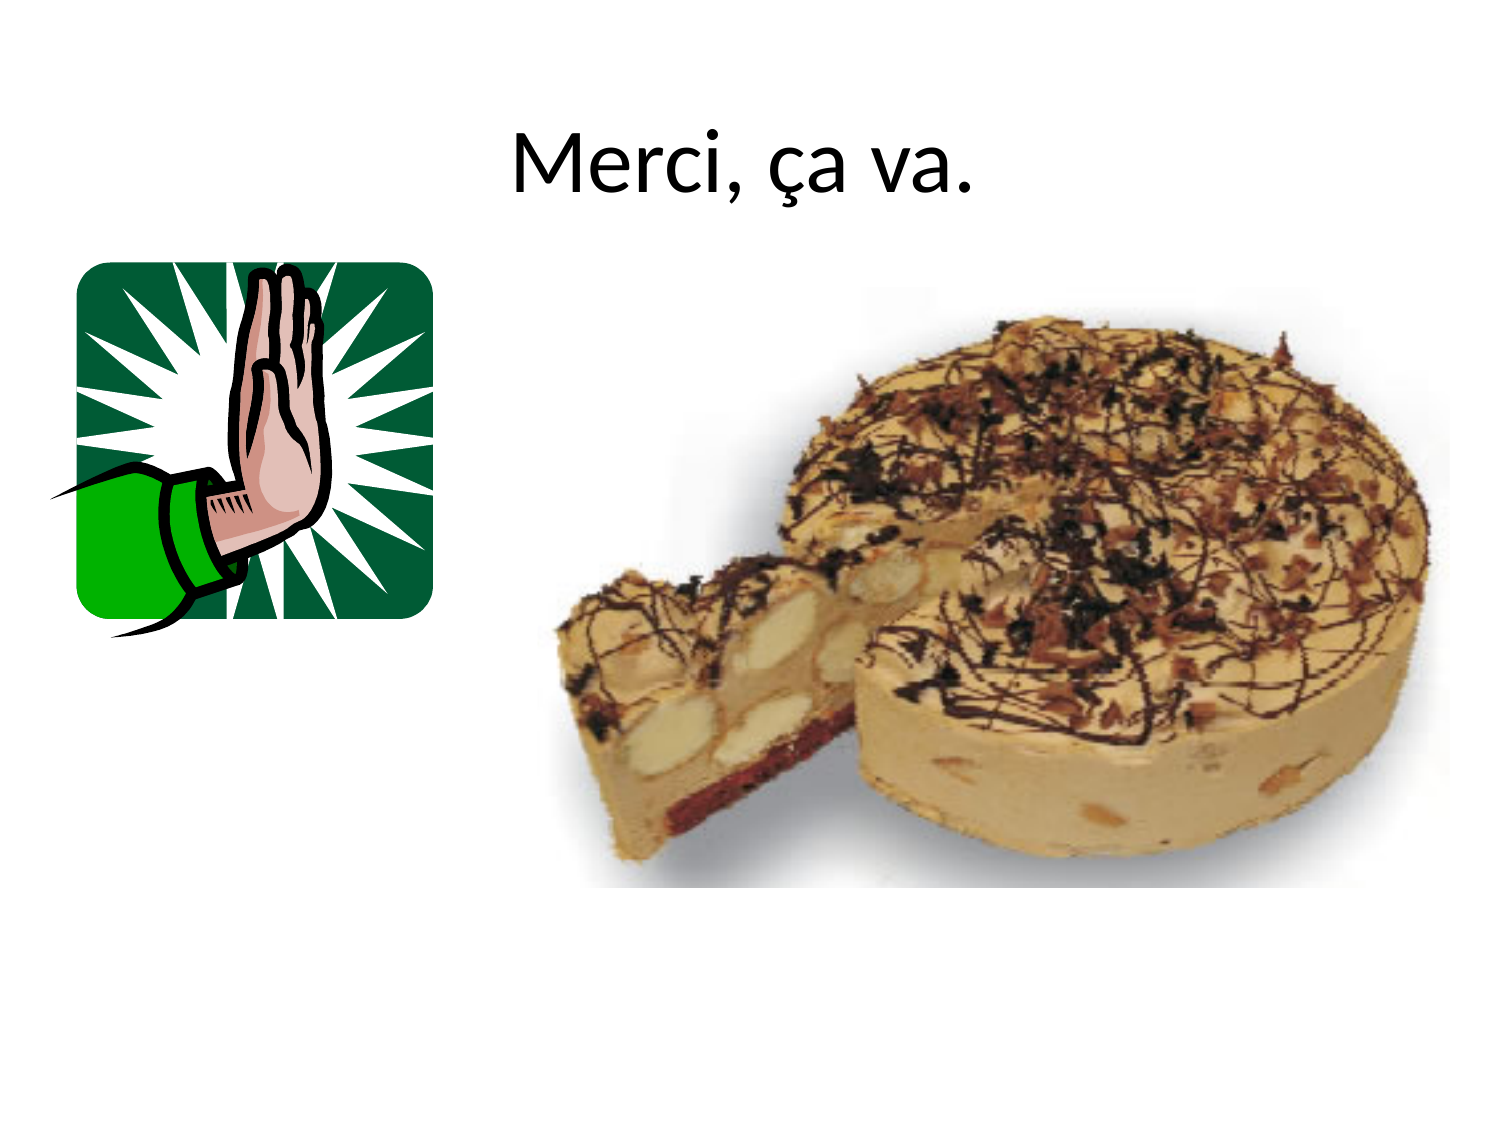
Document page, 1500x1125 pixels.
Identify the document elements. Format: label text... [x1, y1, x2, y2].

title Merci, ça va. [37, 62, 1450, 250]
picture [537, 287, 1450, 888]
picture [49, 262, 434, 638]
